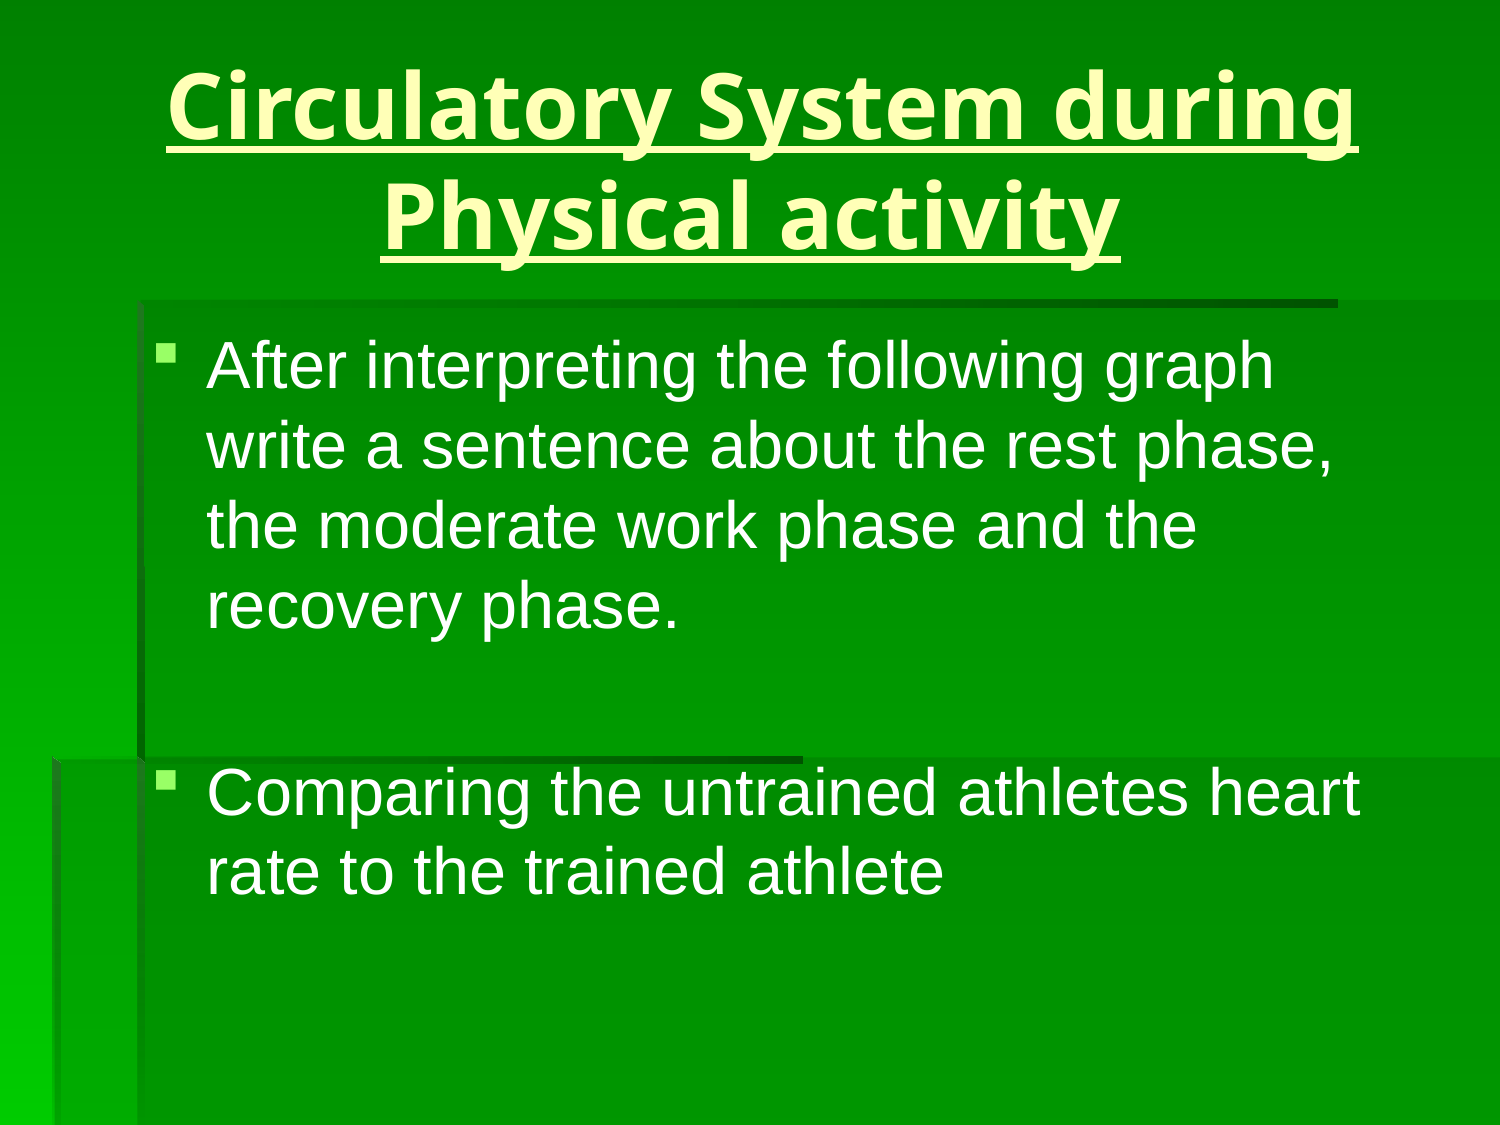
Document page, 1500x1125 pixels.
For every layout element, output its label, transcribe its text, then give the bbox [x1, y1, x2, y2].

title Circulatory System during Physical activity [74, 39, 1451, 276]
list After interpreting the following graph write a sentence about the rest phase, the moderate work phase and the recovery phase. Comparing the untrained athletes heart rate to the trained athlete [135, 314, 1450, 1003]
